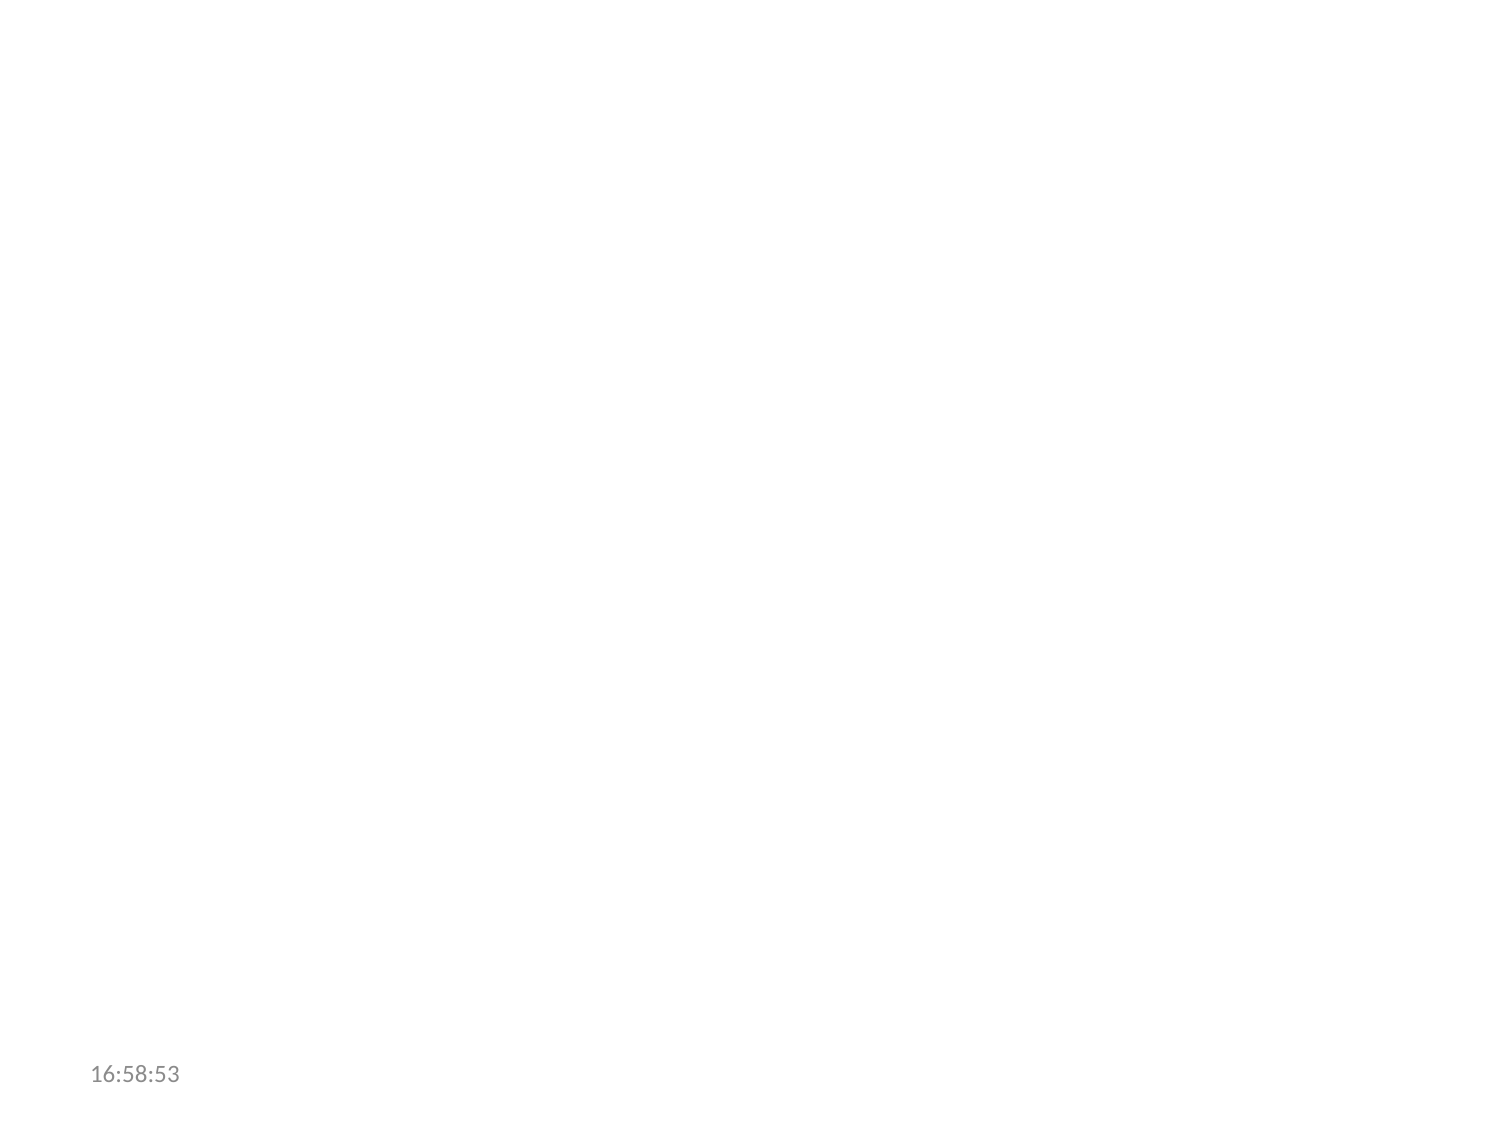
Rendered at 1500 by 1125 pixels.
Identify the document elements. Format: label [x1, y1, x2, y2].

slide_number [75, 1042, 425, 1103]
